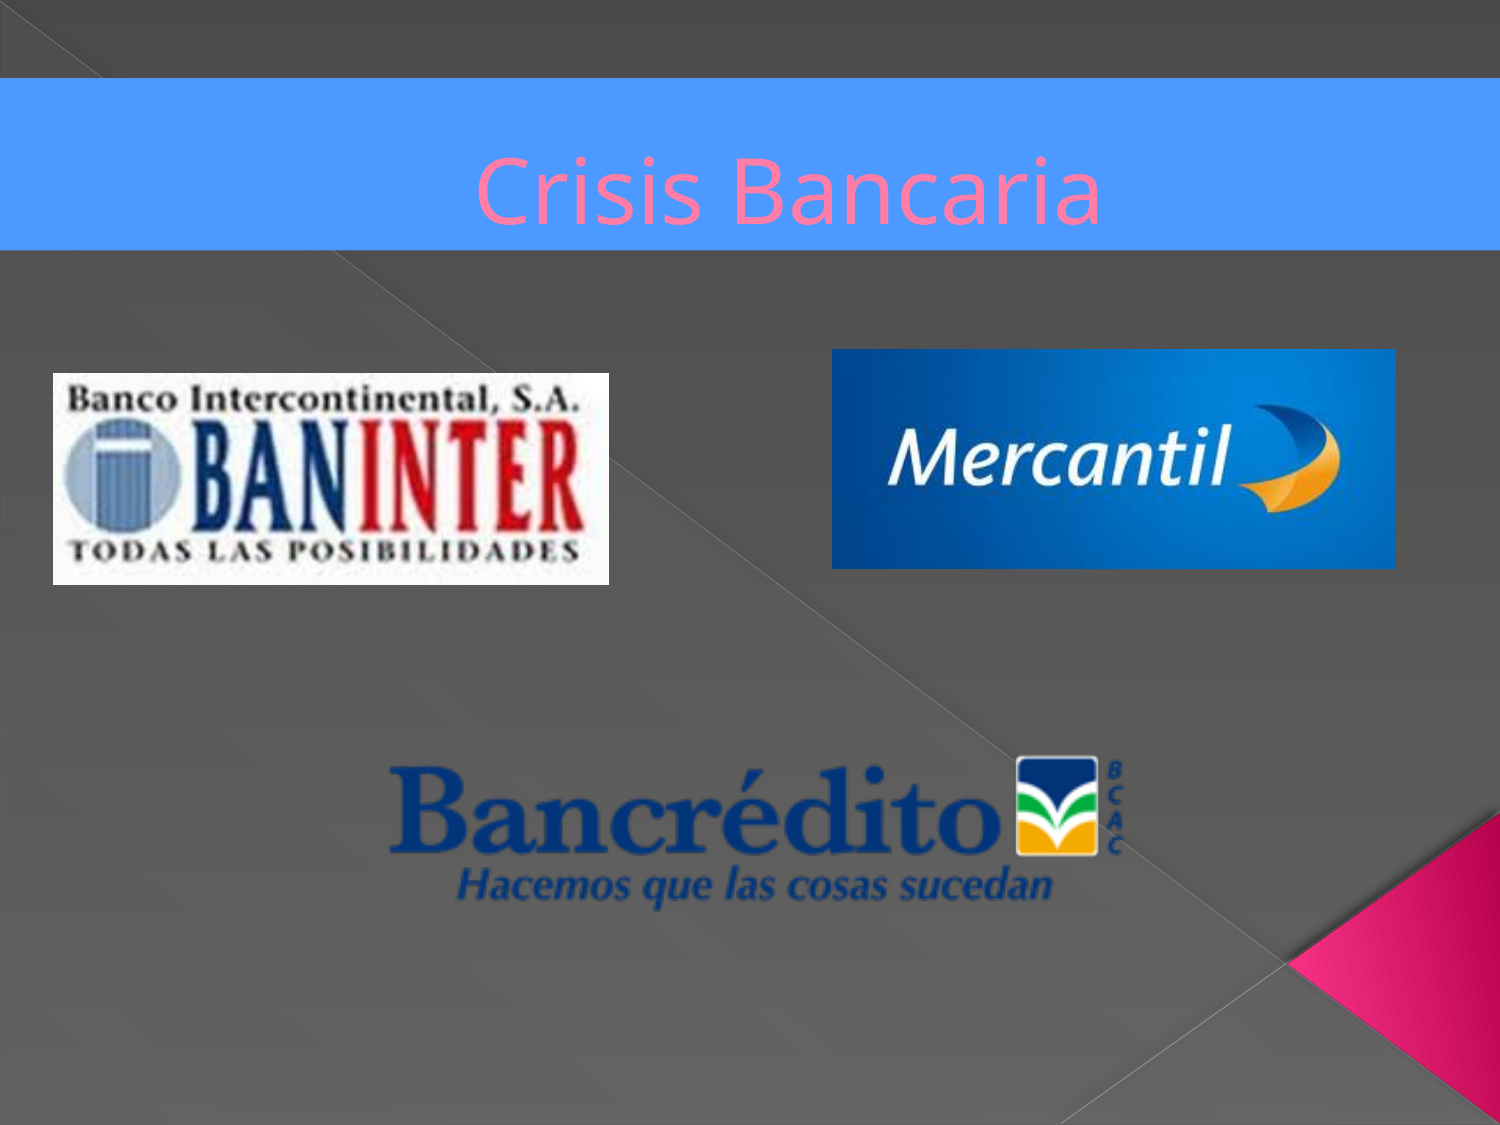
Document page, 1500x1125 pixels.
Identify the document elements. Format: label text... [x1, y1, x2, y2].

picture [832, 349, 1396, 569]
picture [52, 373, 609, 585]
picture [383, 703, 1126, 965]
title Crisis Bancaria [0, 78, 1500, 251]
